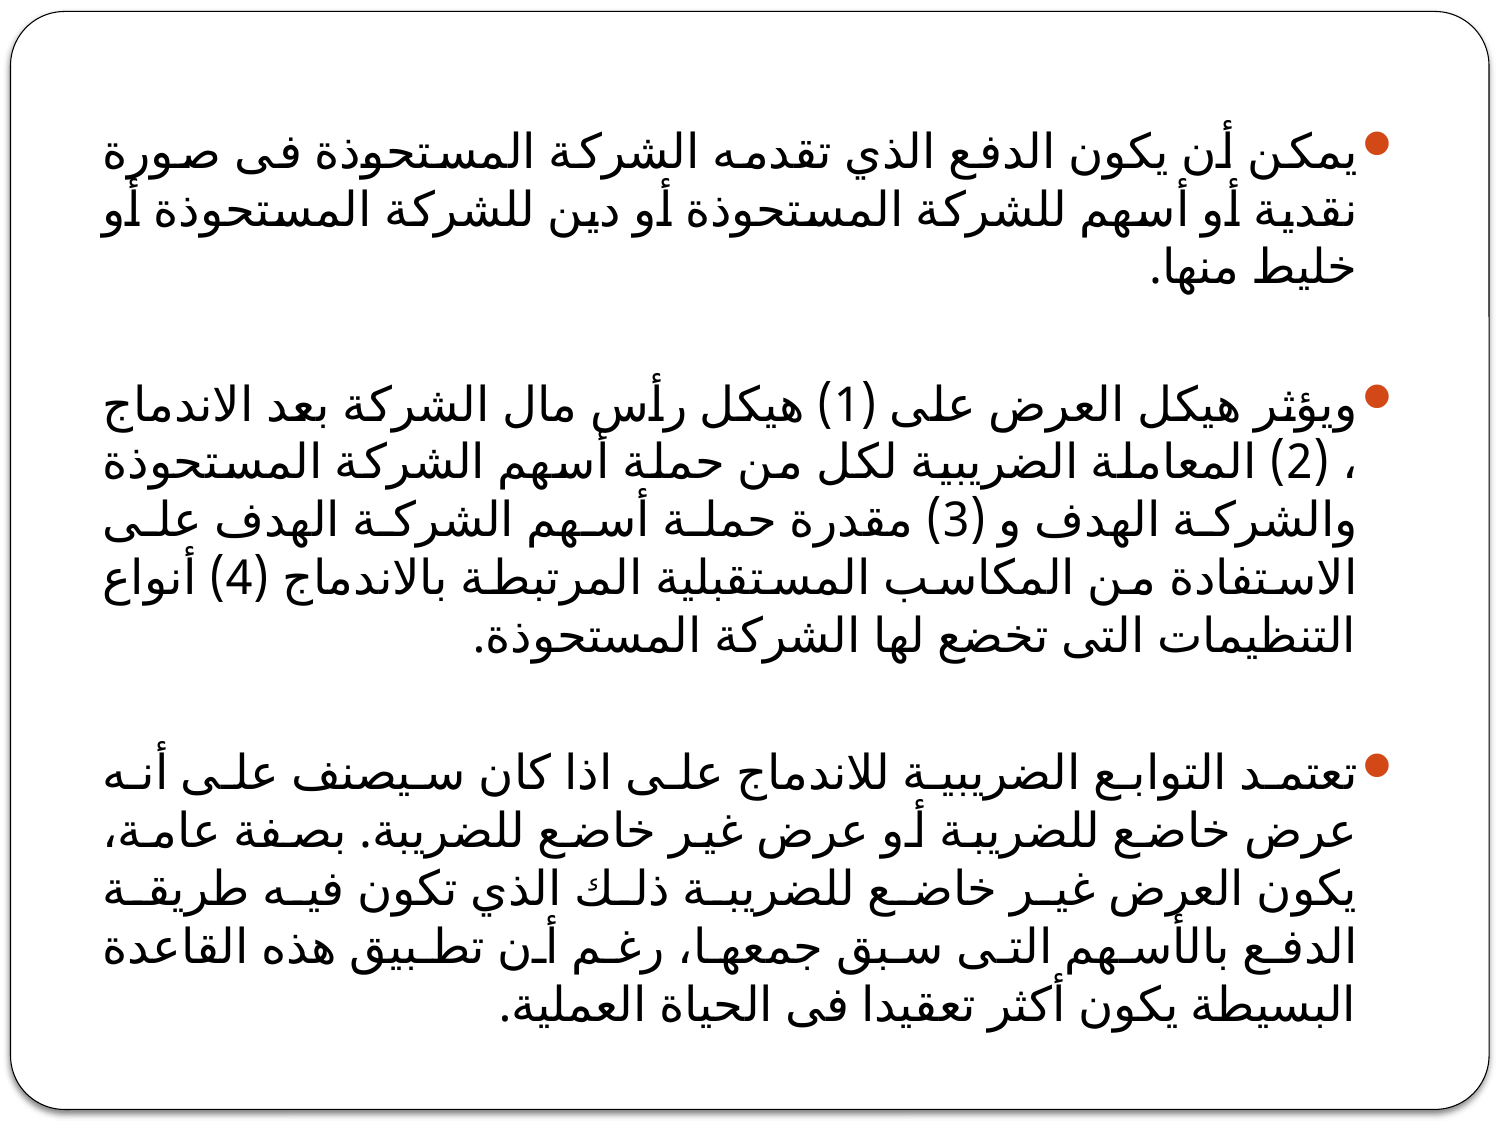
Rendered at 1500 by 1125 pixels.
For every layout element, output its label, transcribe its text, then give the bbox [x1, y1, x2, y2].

list يمكن أن يكون الدفع الذي تقدمه الشركة المستحوذة فى صورة نقدية أو أسهم للشركة المستحوذة أو دين للشركة المستحوذة أو خليط منها. ويؤثر هيكل العرض على (1) هيكل رأس مال الشركة بعد الاندماج ، (2) المعاملة الضريبية لكل من حملة أسهم الشركة المستحوذة والشركة الهدف و (3) مقدرة حملة أسهم الشركة الهدف على الاستفادة من المكاسب المستقبلية المرتبطة بالاندماج (4) أنواع التنظيمات التى تخضع لها الشركة المستحوذة. تعتمد التوابع الضريبية للاندماج على اذا كان سيصنف على أنه عرض خاضع للضريبة أو عرض غير خاضع للضريبة. بصفة عامة، يكون العرض غير خاضع للضريبة ذلك الذي تكون فيه طريقة الدفع بالأسهم التى سبق جمعها، رغم أن تطبيق هذه القاعدة البسيطة يكون أكثر تعقيدا فى الحياة العملية. [87, 112, 1413, 1050]
